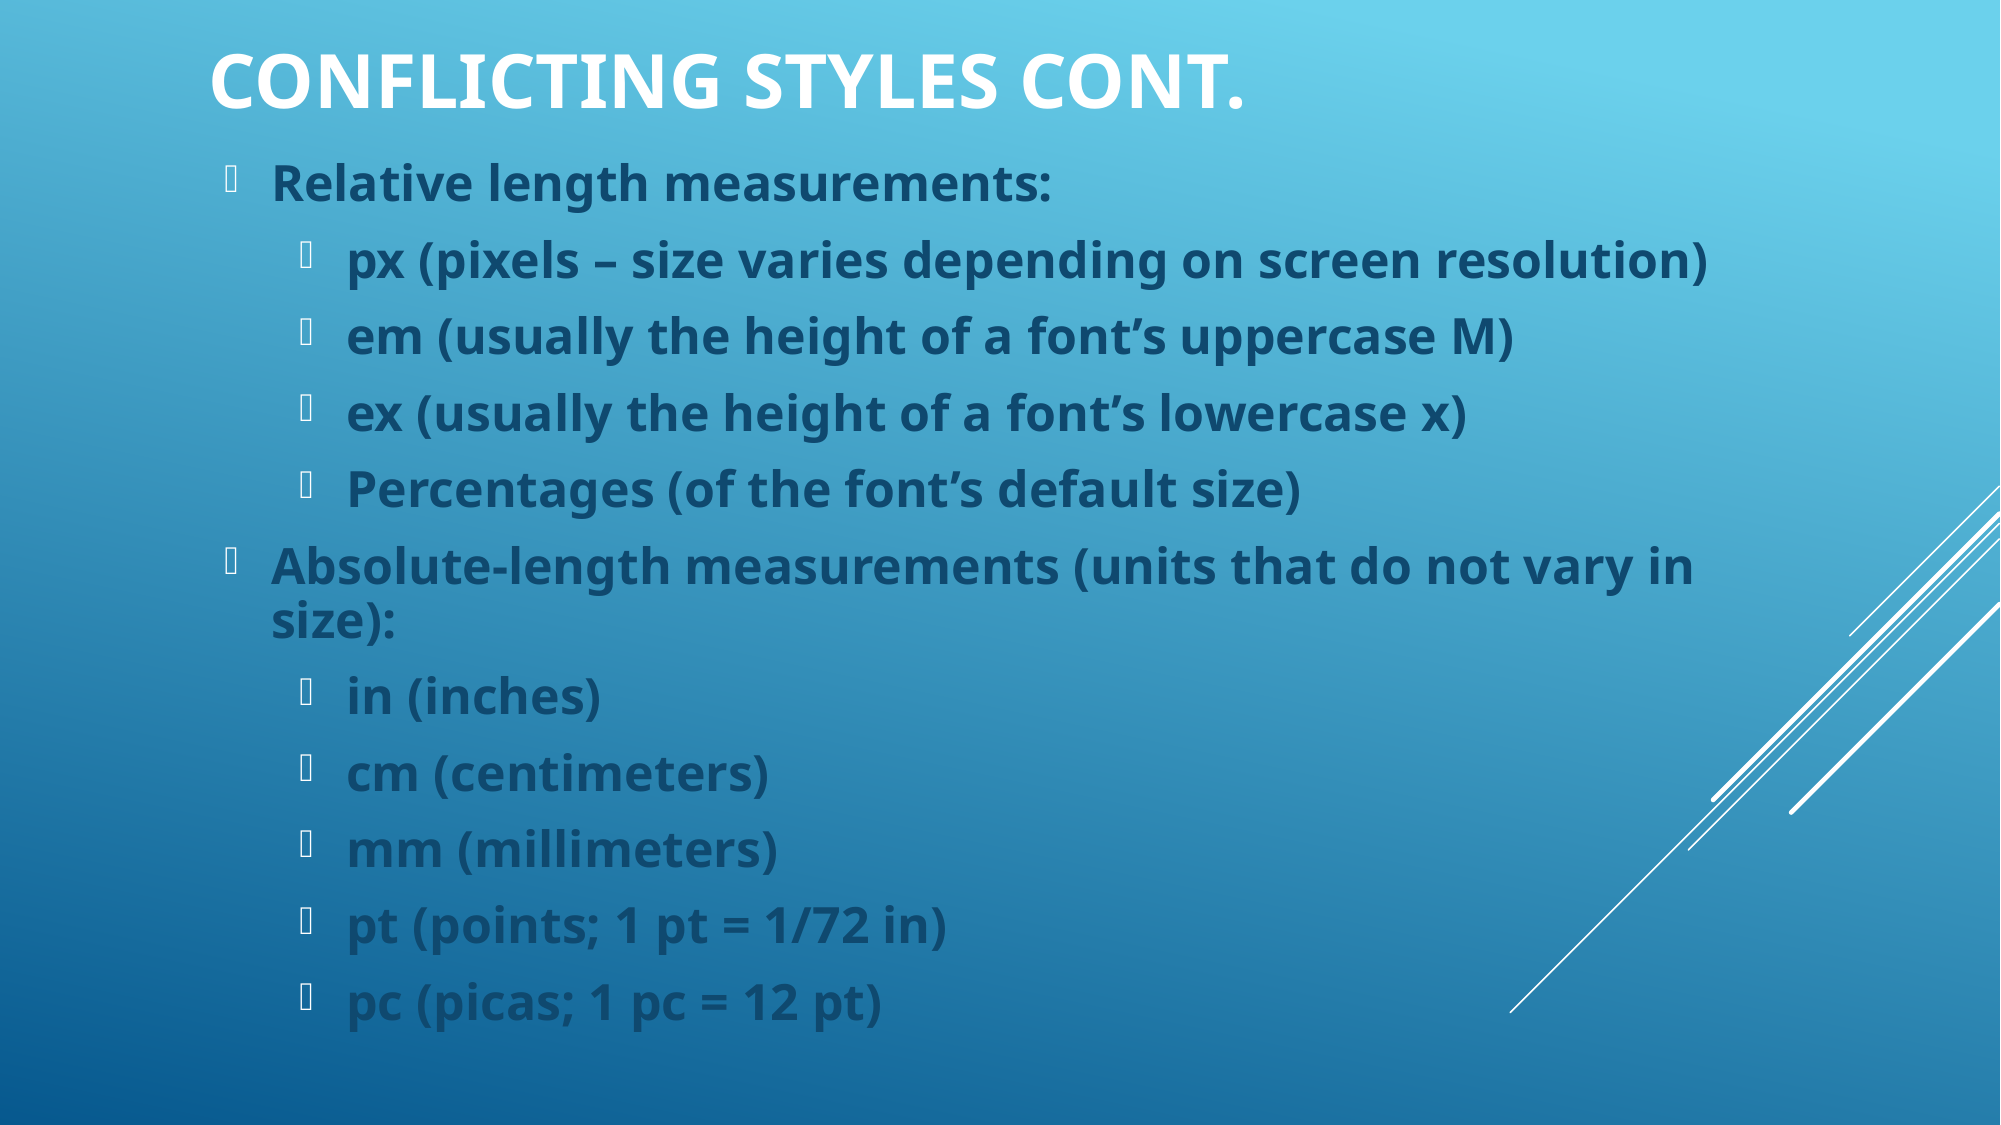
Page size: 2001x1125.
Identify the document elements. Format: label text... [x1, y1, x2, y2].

text_box Conflicting Styles Cont. [193, 25, 1263, 131]
text_box Relative length measurements: px (pixels – size varies depending on screen resolution) em (usually the height of a font’s uppercase M) ex (usually the height of a font’s lowercase x) Percentages (of the font’s default size) Absolute-length measurements (units that do not vary in size): in (inches) cm (centimeters) mm (millimeters) pt (points; 1 pt = 1/72 in) pc (picas; 1 pc = 12 pt) [209, 151, 1800, 1109]
